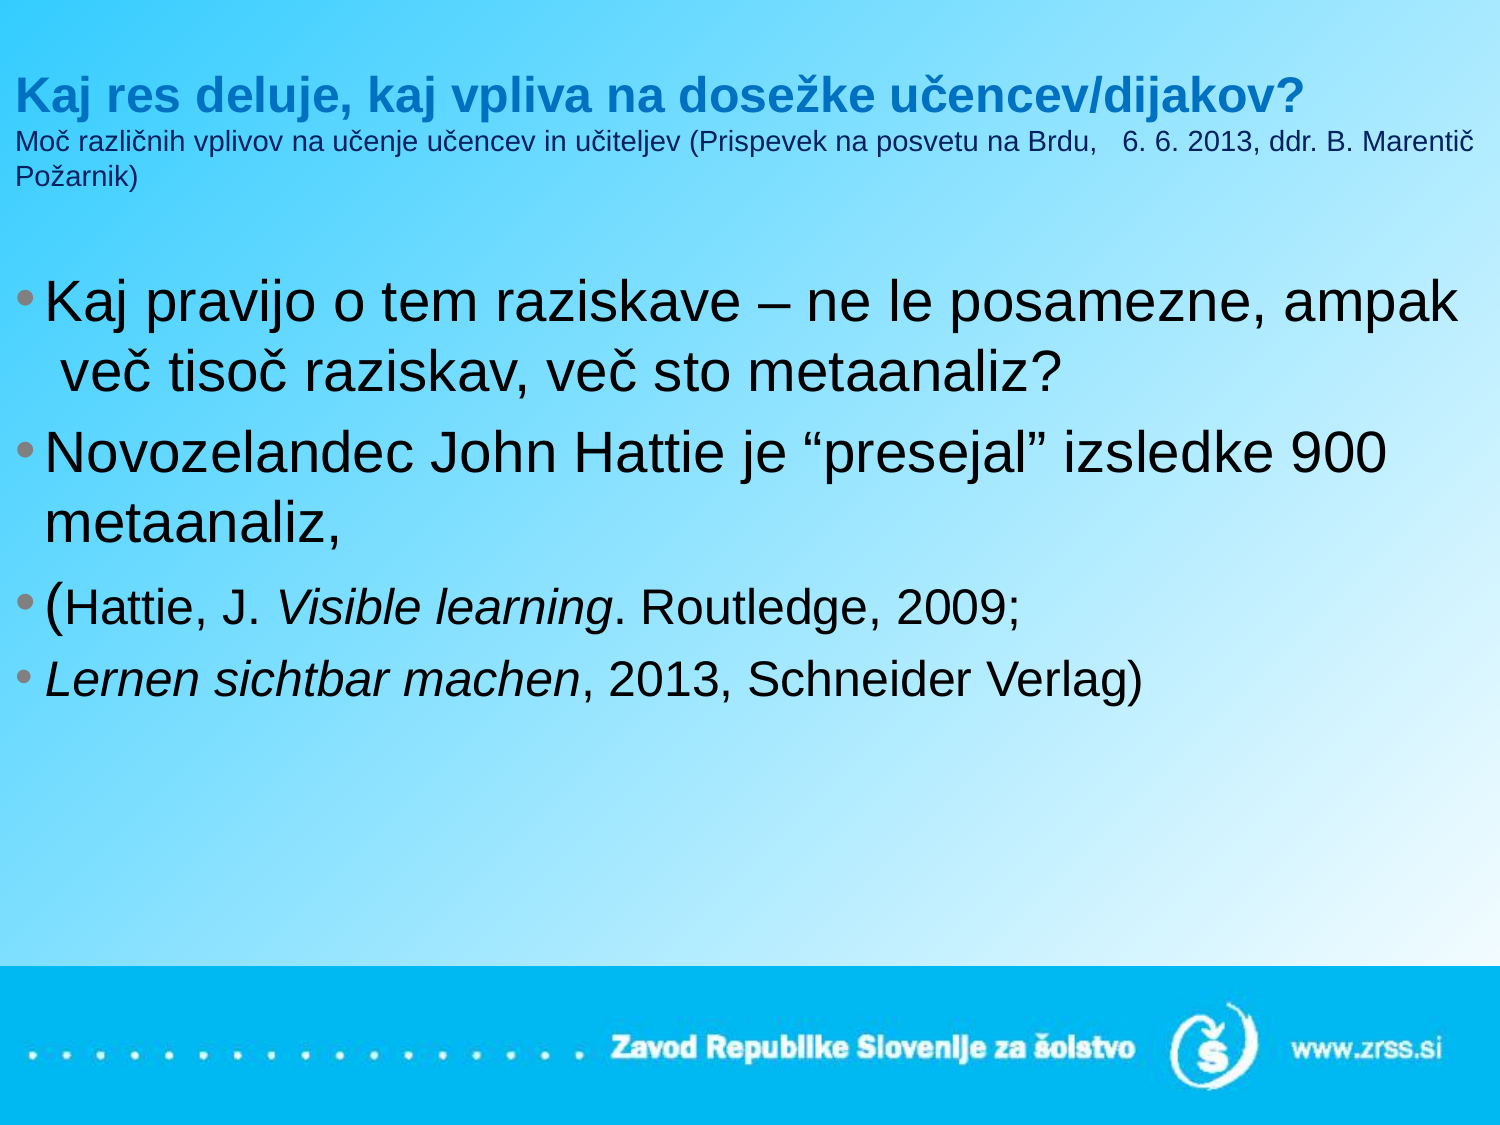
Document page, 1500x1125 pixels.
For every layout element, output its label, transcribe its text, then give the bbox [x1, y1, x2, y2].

picture [472, 1050, 482, 1060]
picture [368, 1051, 381, 1060]
picture [333, 1048, 345, 1061]
picture [199, 1049, 210, 1060]
picture [233, 1049, 242, 1060]
picture [129, 1049, 142, 1061]
picture [854, 1032, 987, 1065]
picture [1170, 1007, 1259, 1090]
picture [94, 1050, 106, 1060]
picture [1033, 1029, 1137, 1061]
picture [575, 1051, 585, 1060]
picture [1289, 1035, 1443, 1061]
picture [610, 1028, 700, 1065]
title Kaj res deluje, kaj vpliva na dosežke učencev/dijakov? Moč različnih vplivov na učenje učencev in učiteljev (Prispevek na posvetu na Brdu, 6. 6. 2013, ddr. B. Marentič Požarnik) [0, 34, 1500, 221]
picture [28, 1050, 38, 1060]
picture [993, 1040, 1028, 1064]
picture [301, 1049, 311, 1061]
picture [267, 1051, 275, 1060]
picture [705, 1033, 850, 1066]
picture [163, 1050, 174, 1061]
list Kaj pravijo o tem raziskave – ne le posamezne, ampak več tisoč raziskav, več sto metaanaliz? Novozelandec John Hattie je “presejal” izsledke 900 metaanaliz, (Hattie, J. Visible learning. Routledge, 2009; Lernen sichtbar machen, 2013, Schneider Verlag) [0, 255, 1500, 1007]
picture [506, 1050, 518, 1061]
picture [540, 1050, 550, 1061]
picture [439, 1049, 449, 1060]
picture [61, 1049, 73, 1061]
picture [404, 1050, 414, 1060]
